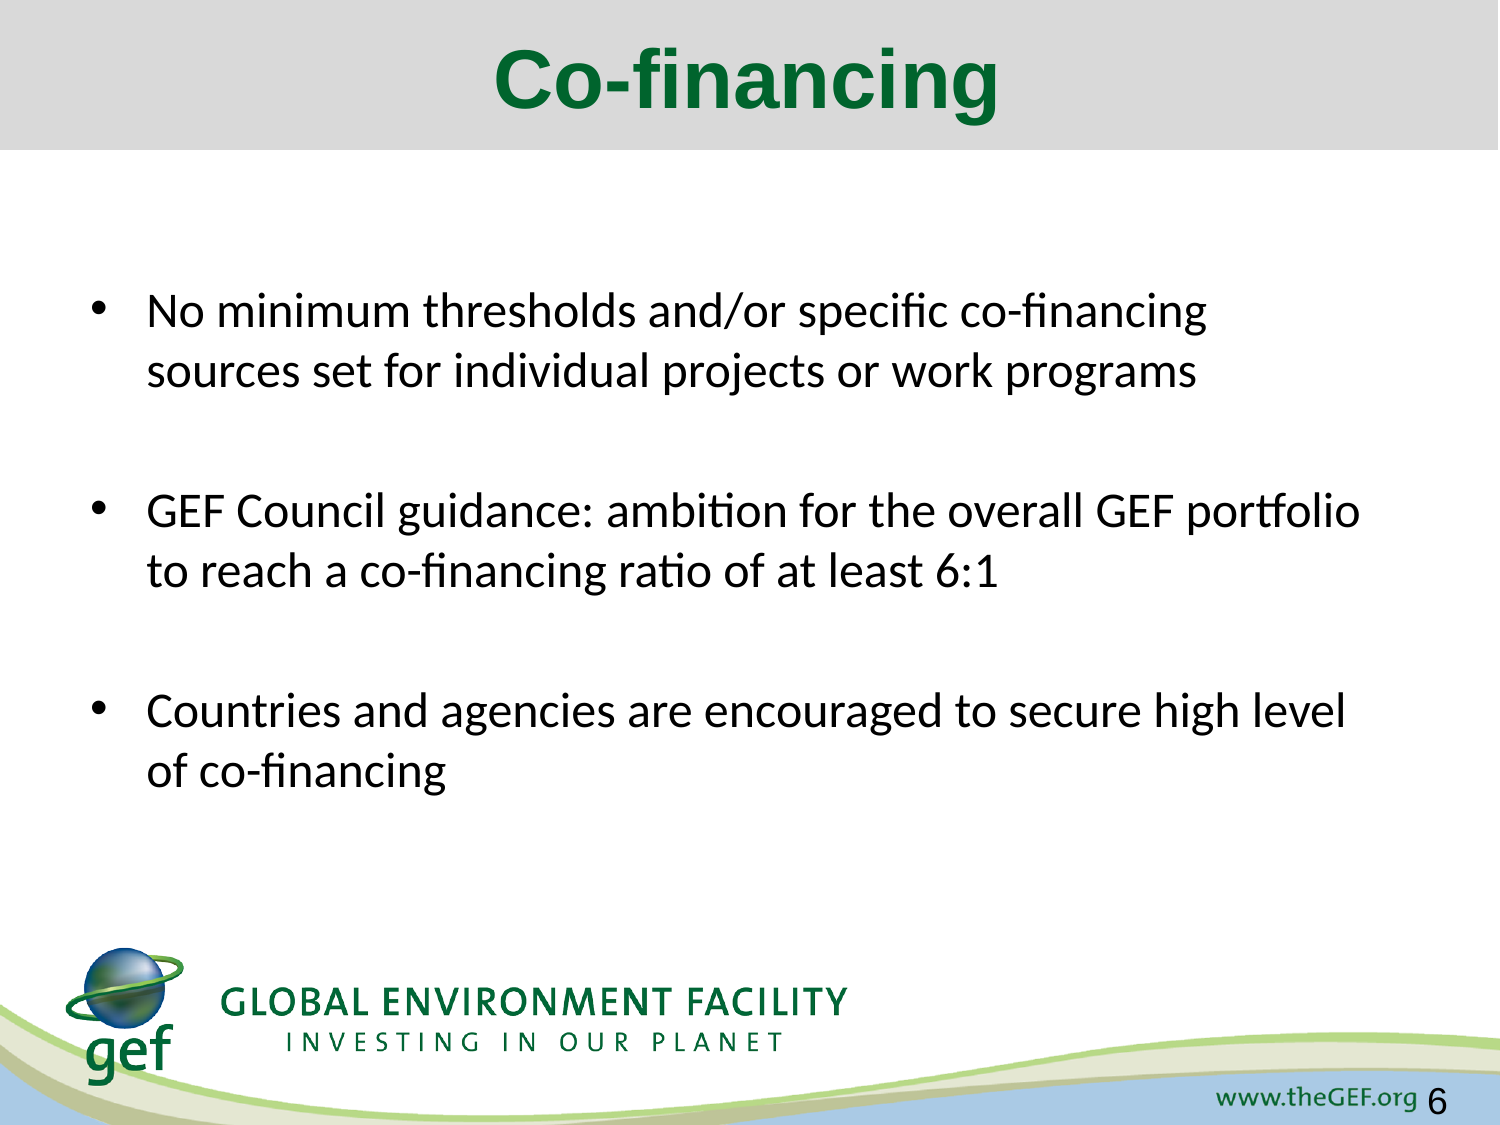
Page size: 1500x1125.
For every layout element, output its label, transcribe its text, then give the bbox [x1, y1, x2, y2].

text_box Co-financing [0, 0, 1498, 150]
picture [0, 920, 1500, 1125]
list No minimum thresholds and/or specific co-financing sources set for individual projects or work programs GEF Council guidance: ambition for the overall GEF portfolio to reach a co-financing ratio of at least 6:1 Countries and agencies are encouraged to secure high level of co-financing [74, 199, 1388, 951]
